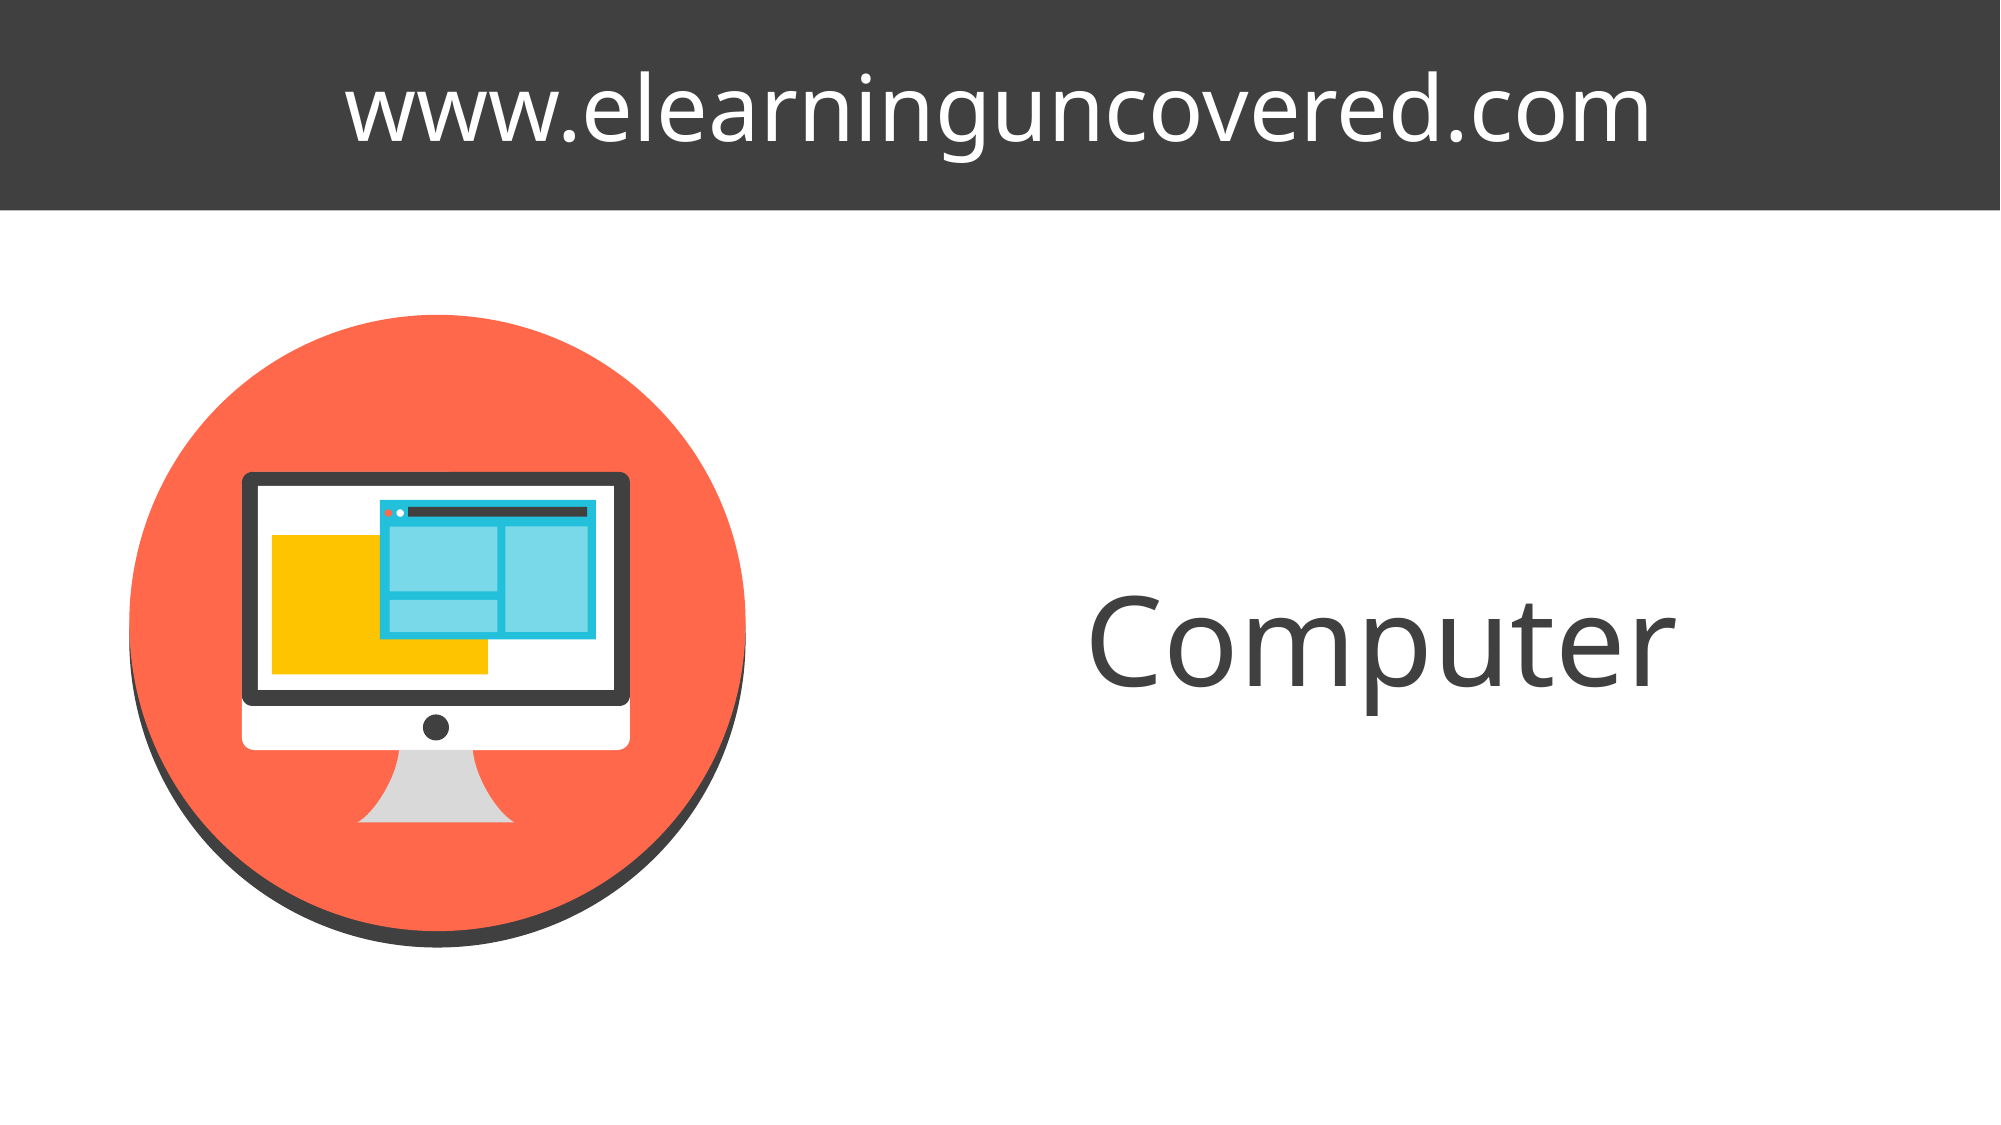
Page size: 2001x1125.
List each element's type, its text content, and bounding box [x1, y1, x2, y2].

text_box Computer [833, 554, 1930, 719]
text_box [129, 314, 746, 948]
